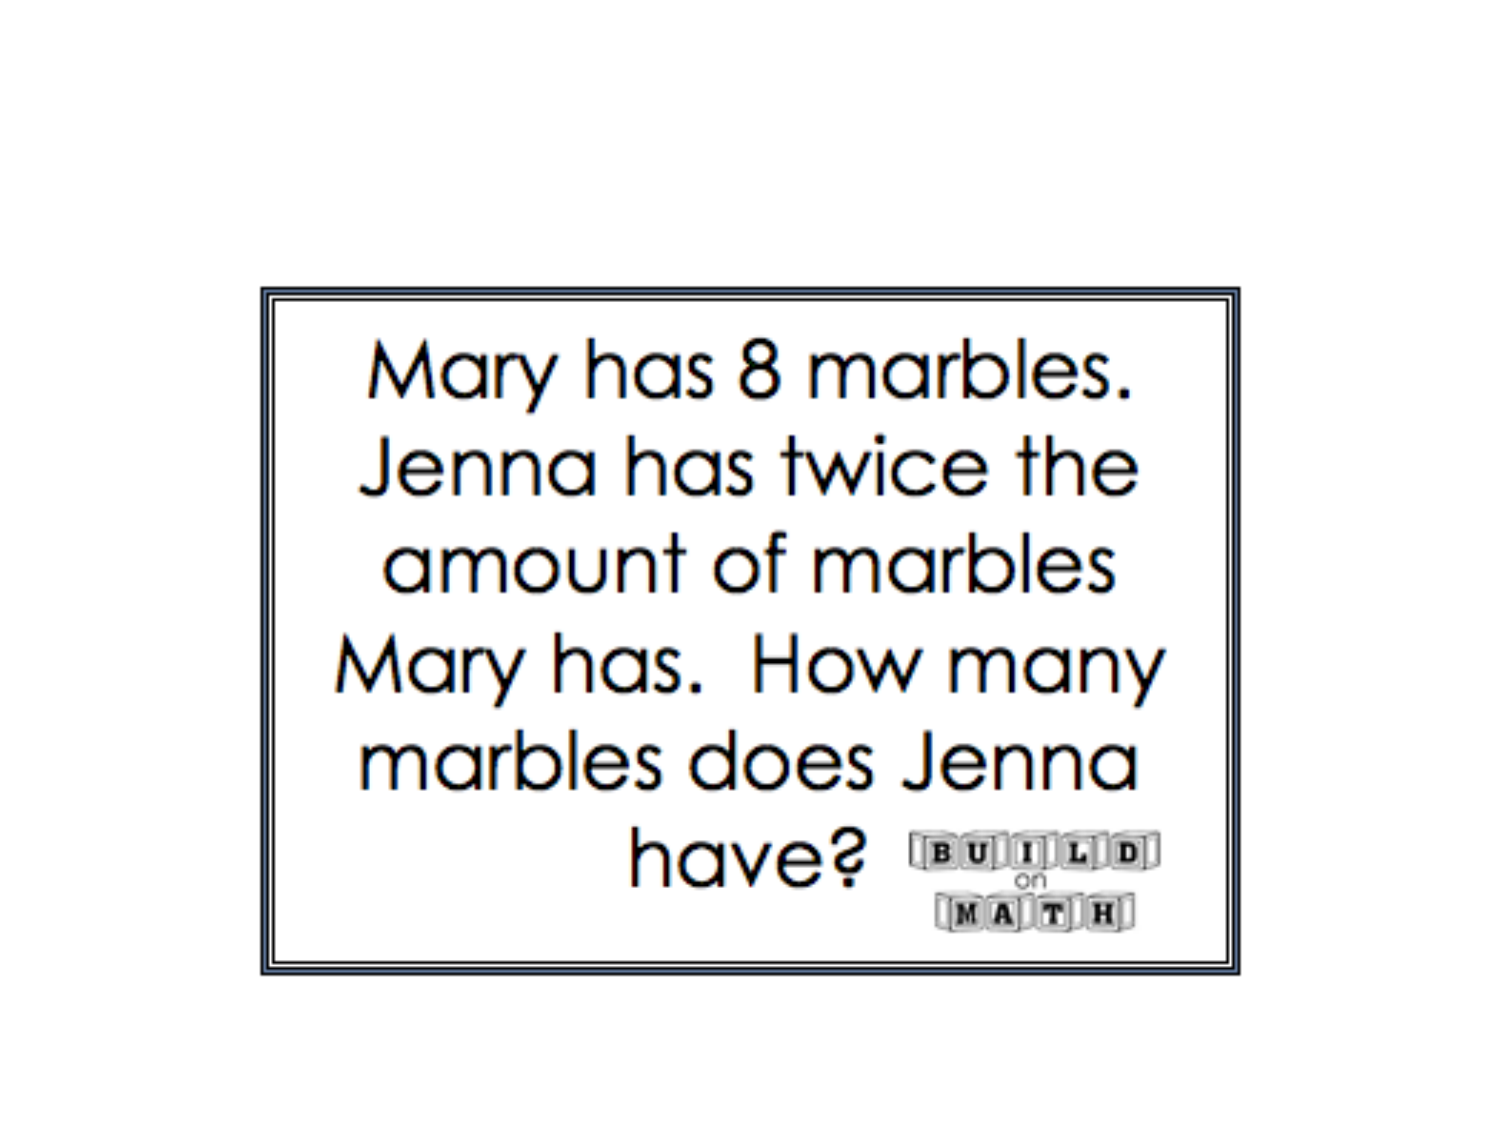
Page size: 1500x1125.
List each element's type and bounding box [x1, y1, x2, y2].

list [74, 262, 1426, 1006]
